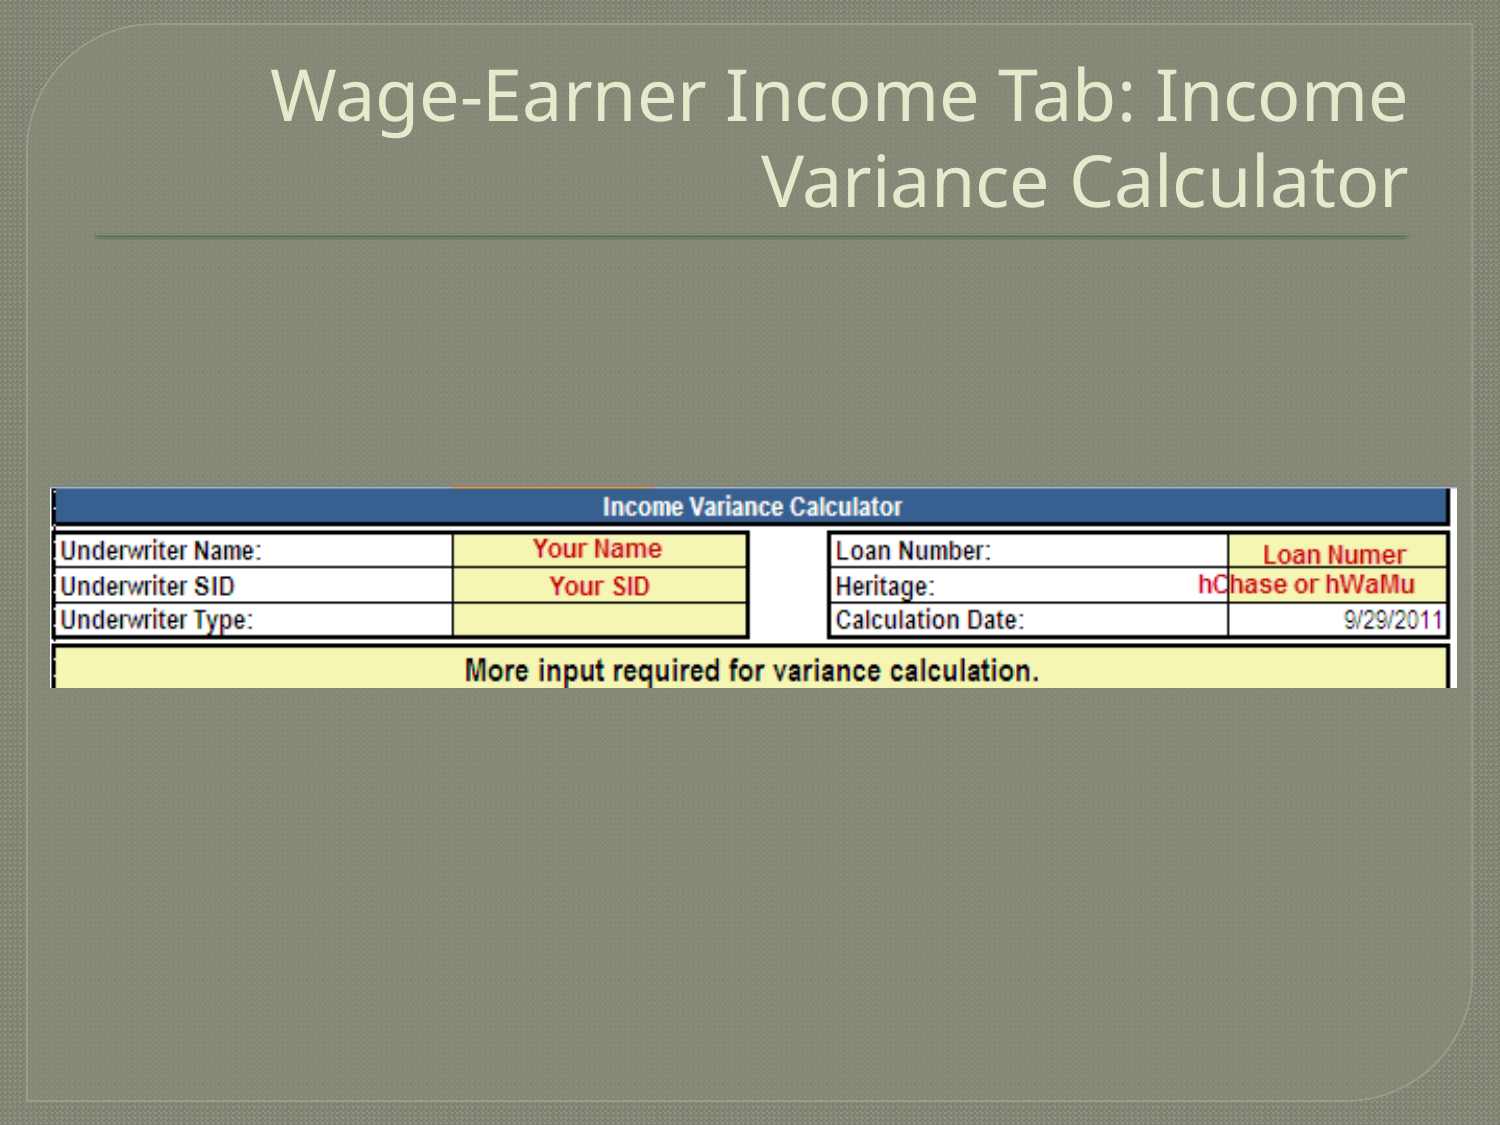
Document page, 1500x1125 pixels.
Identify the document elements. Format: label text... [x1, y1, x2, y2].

title Wage-Earner Income Tab: Income Variance Calculator [75, 41, 1425, 230]
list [49, 487, 1457, 688]
